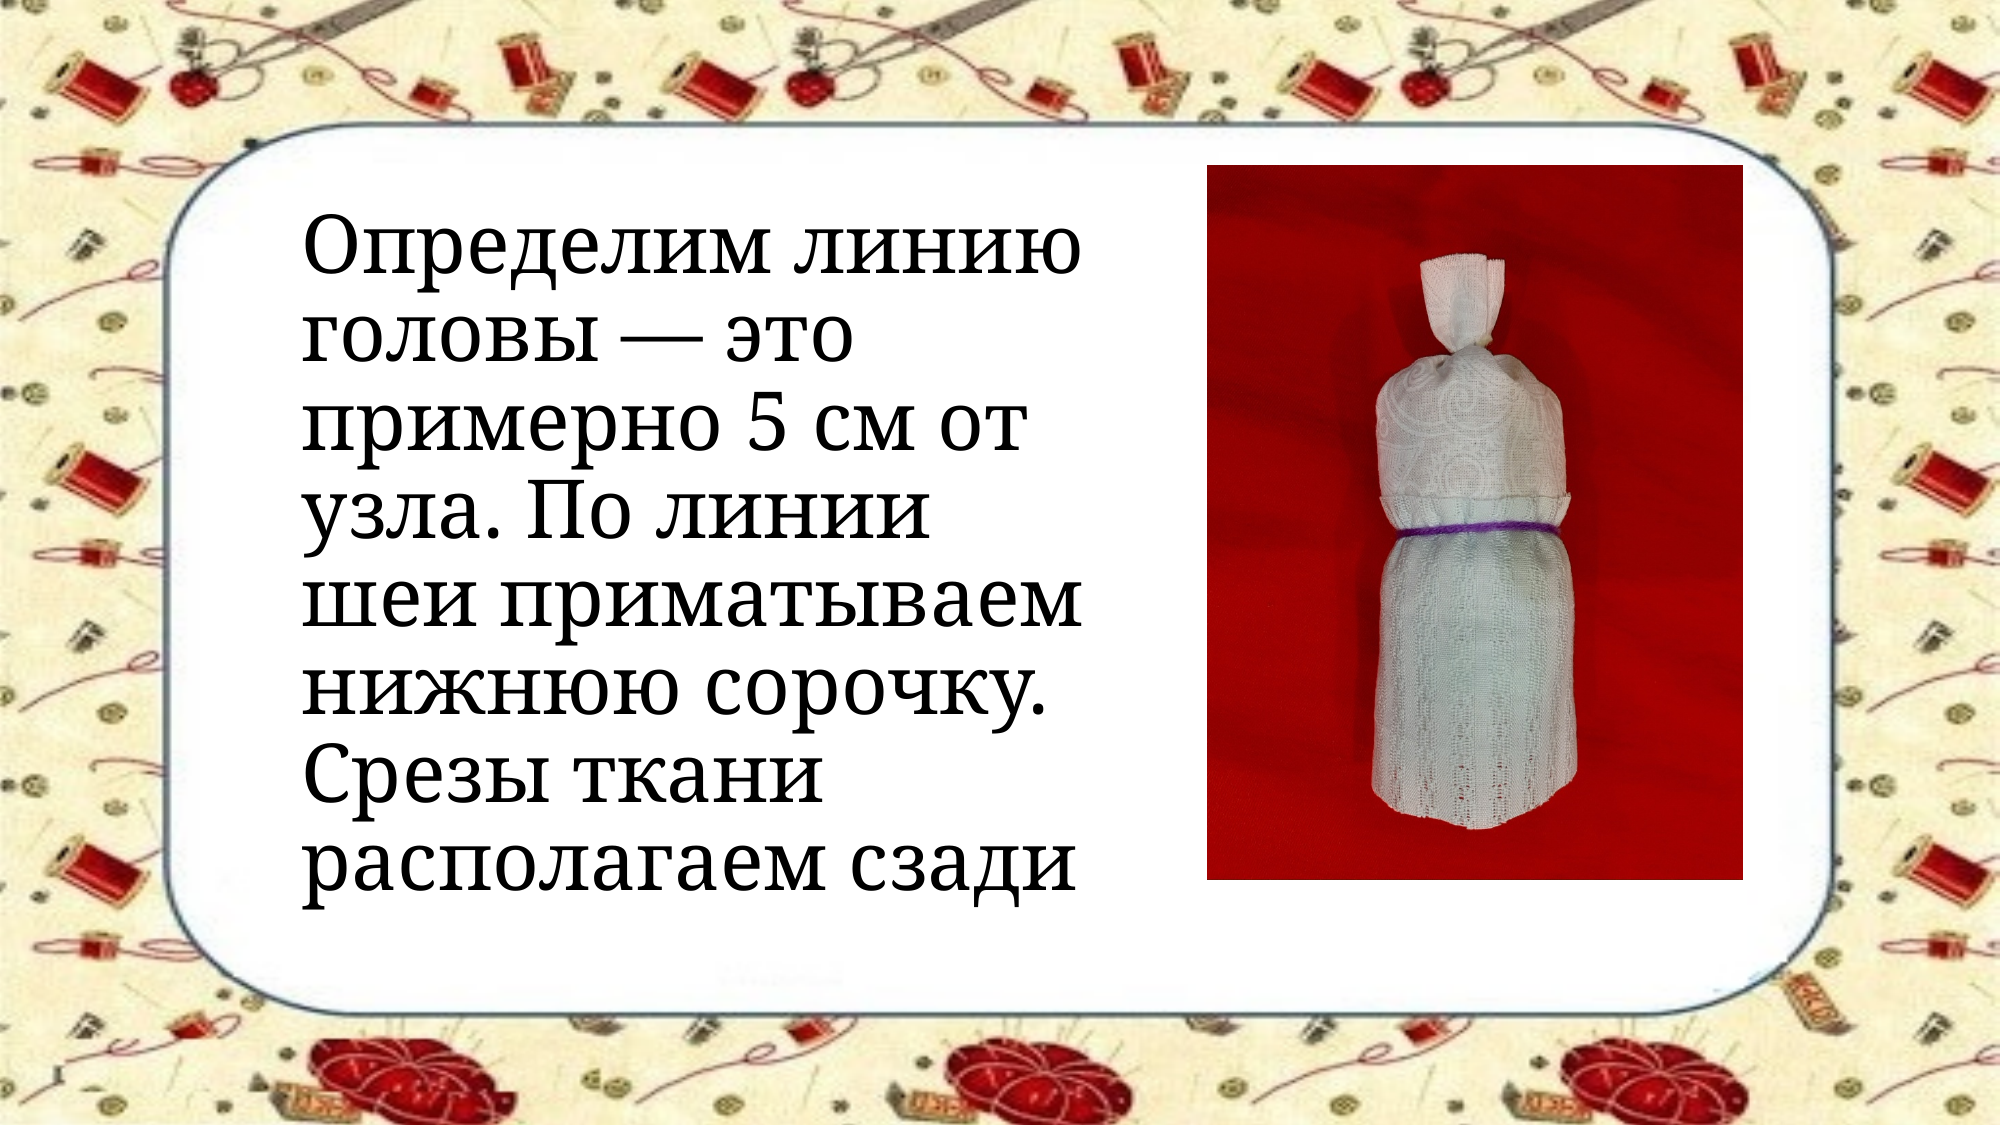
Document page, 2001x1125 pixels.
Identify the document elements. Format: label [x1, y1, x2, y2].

picture [1207, 165, 1743, 880]
list [0, 0, 2000, 1125]
